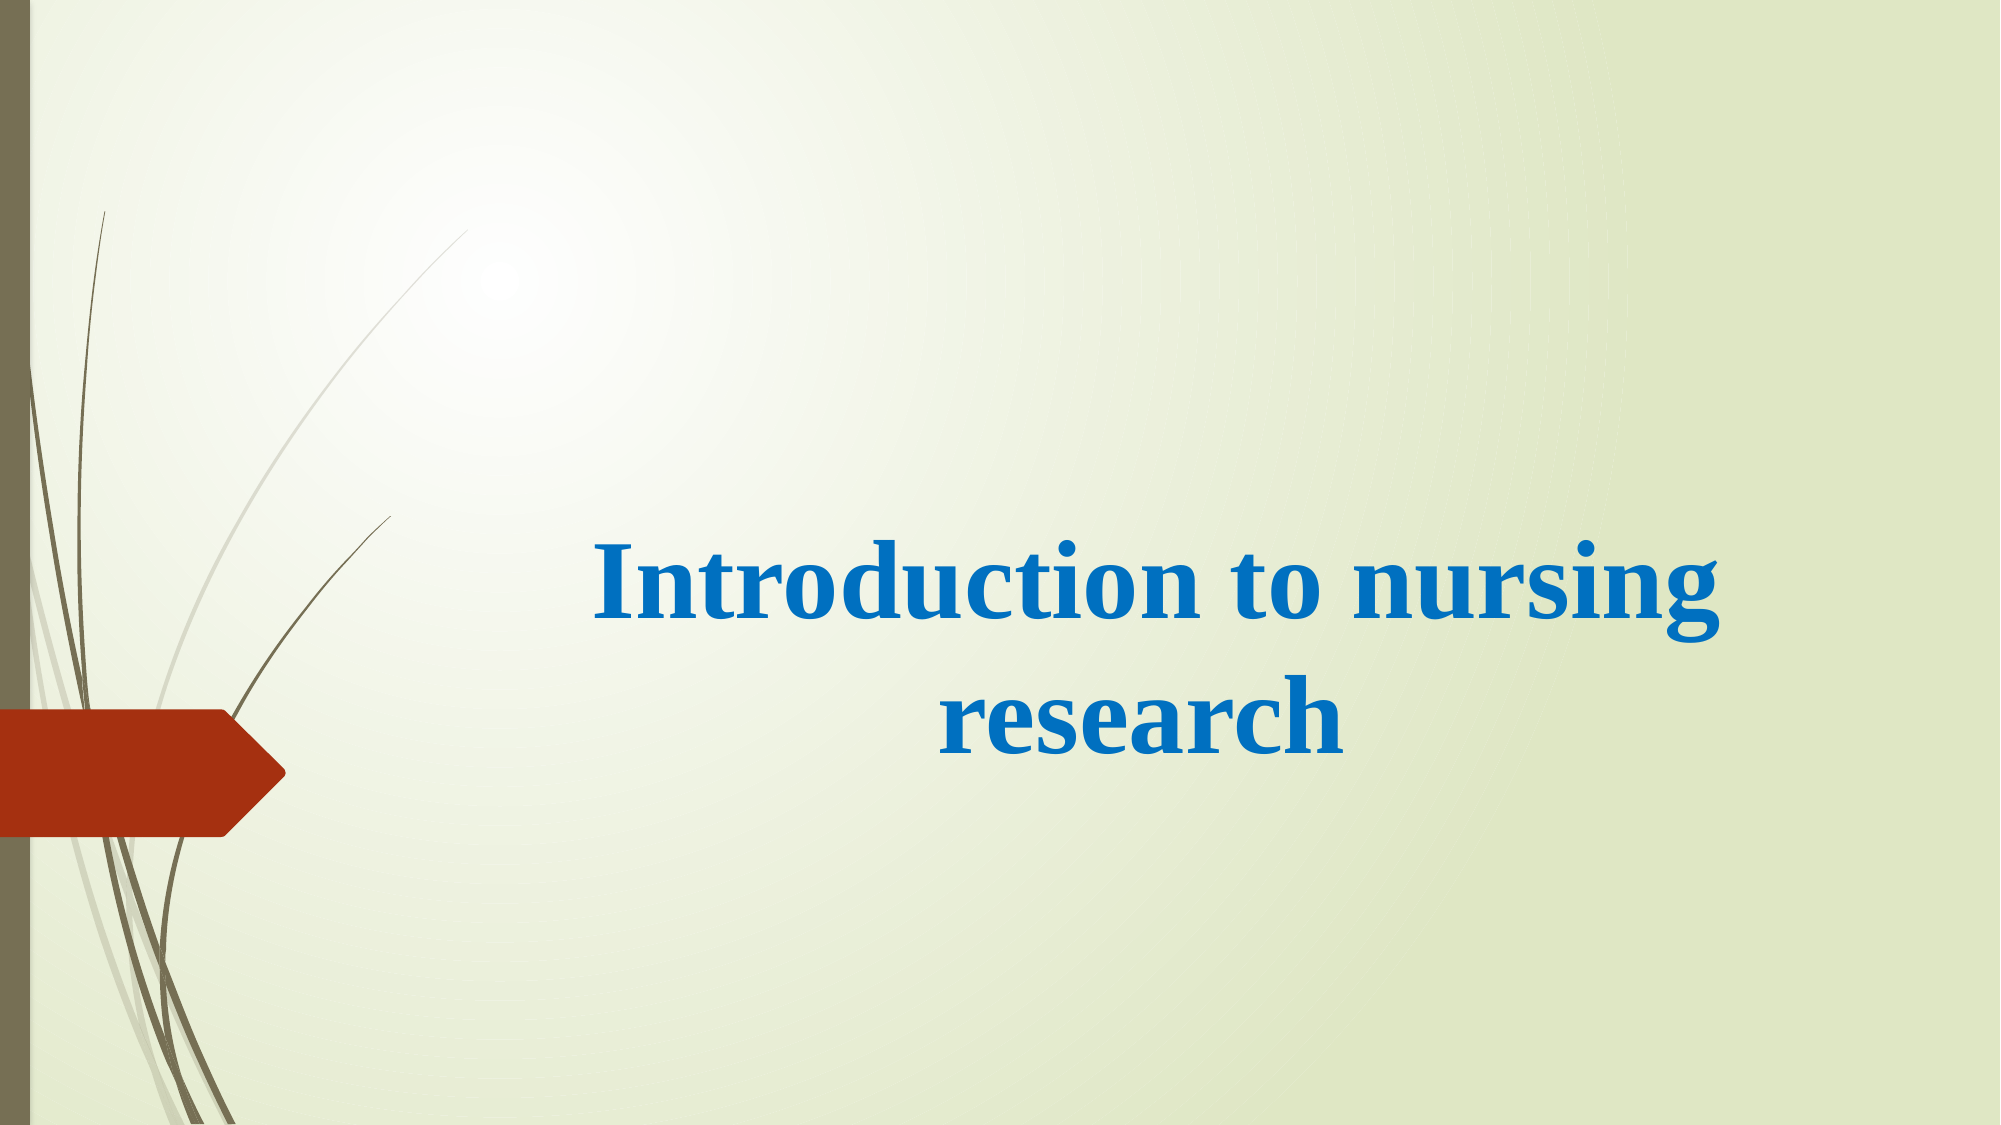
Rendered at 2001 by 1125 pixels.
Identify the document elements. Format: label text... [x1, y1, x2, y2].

title Introduction to nursing research [424, 412, 1888, 784]
